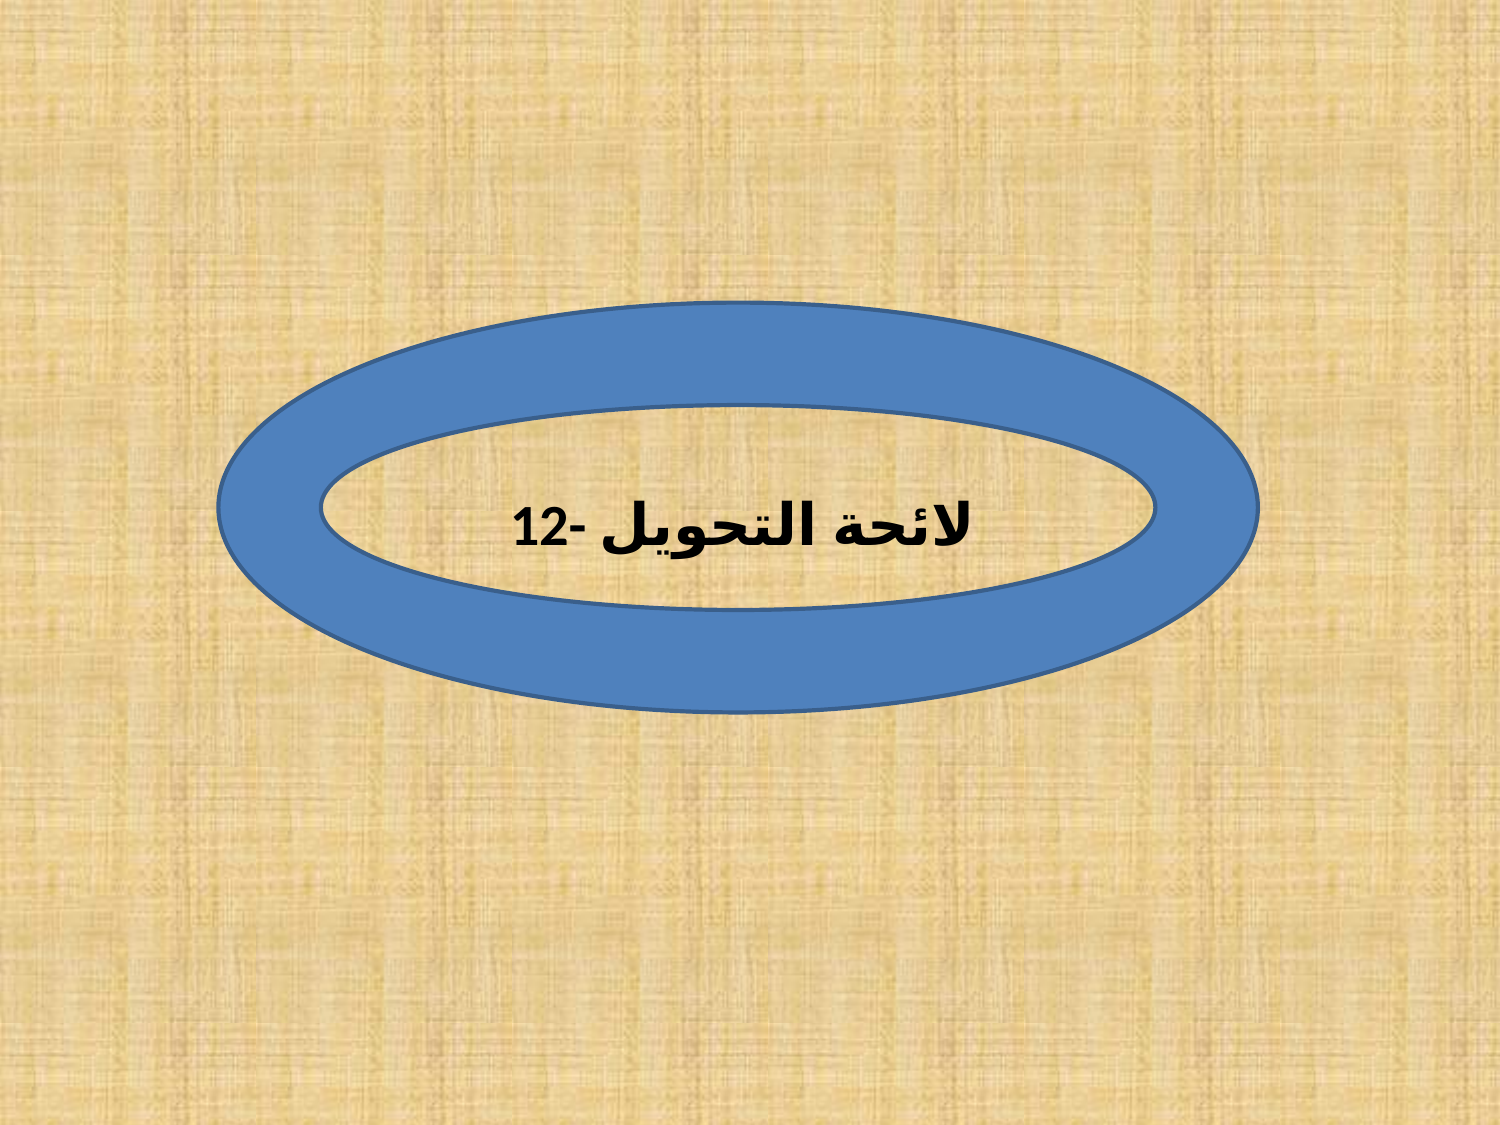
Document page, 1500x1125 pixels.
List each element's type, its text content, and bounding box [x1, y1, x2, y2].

picture [0, 0, 1500, 1125]
text_box 12- لائحة التحويل [407, 479, 1093, 565]
text_box [216, 300, 1260, 715]
